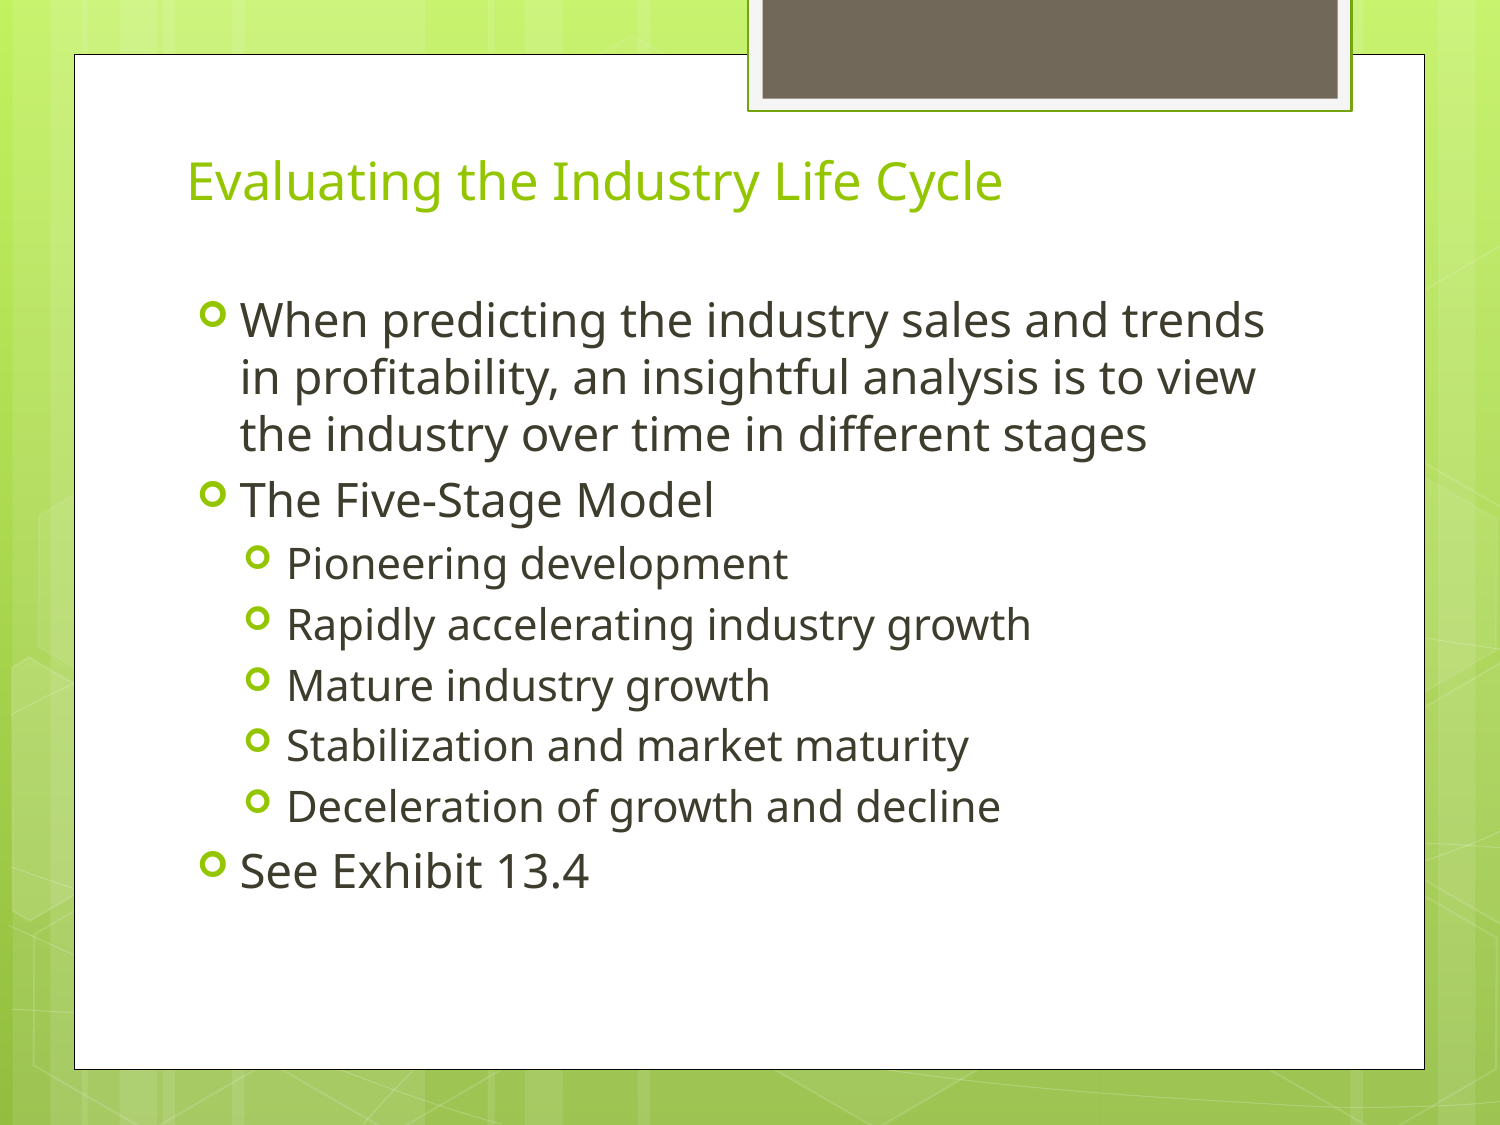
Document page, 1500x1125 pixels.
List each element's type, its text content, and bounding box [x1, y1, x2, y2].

title Evaluating the Industry Life Cycle [171, 140, 1324, 219]
list When predicting the industry sales and trends in profitability, an insightful analysis is to view the industry over time in different stages The Five-Stage Model Pioneering development Rapidly accelerating industry growth Mature industry growth Stabilization and market maturity Deceleration of growth and decline See Exhibit 13.4 [171, 282, 1283, 957]
